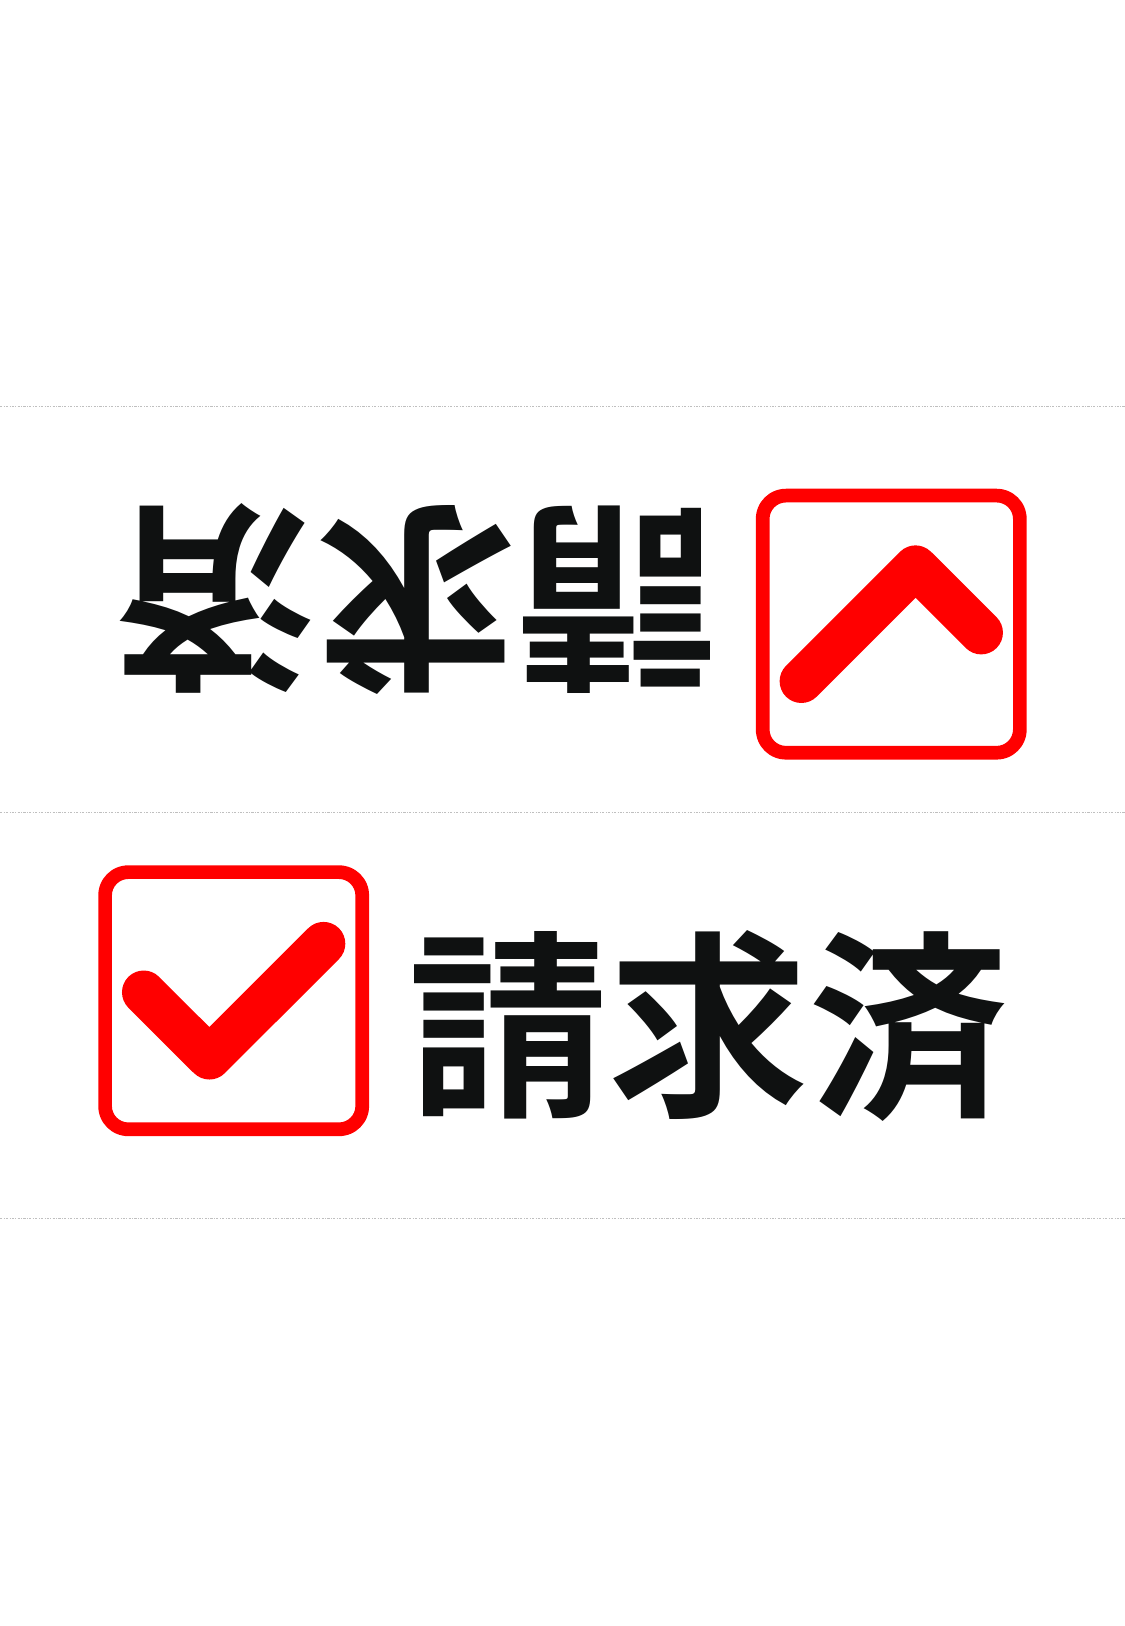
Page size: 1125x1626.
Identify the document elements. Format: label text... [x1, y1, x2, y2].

text_box 請求済 [101, 476, 732, 731]
text_box 請求済 [393, 894, 1024, 1149]
text_box [754, 487, 1028, 761]
text_box [97, 864, 371, 1138]
